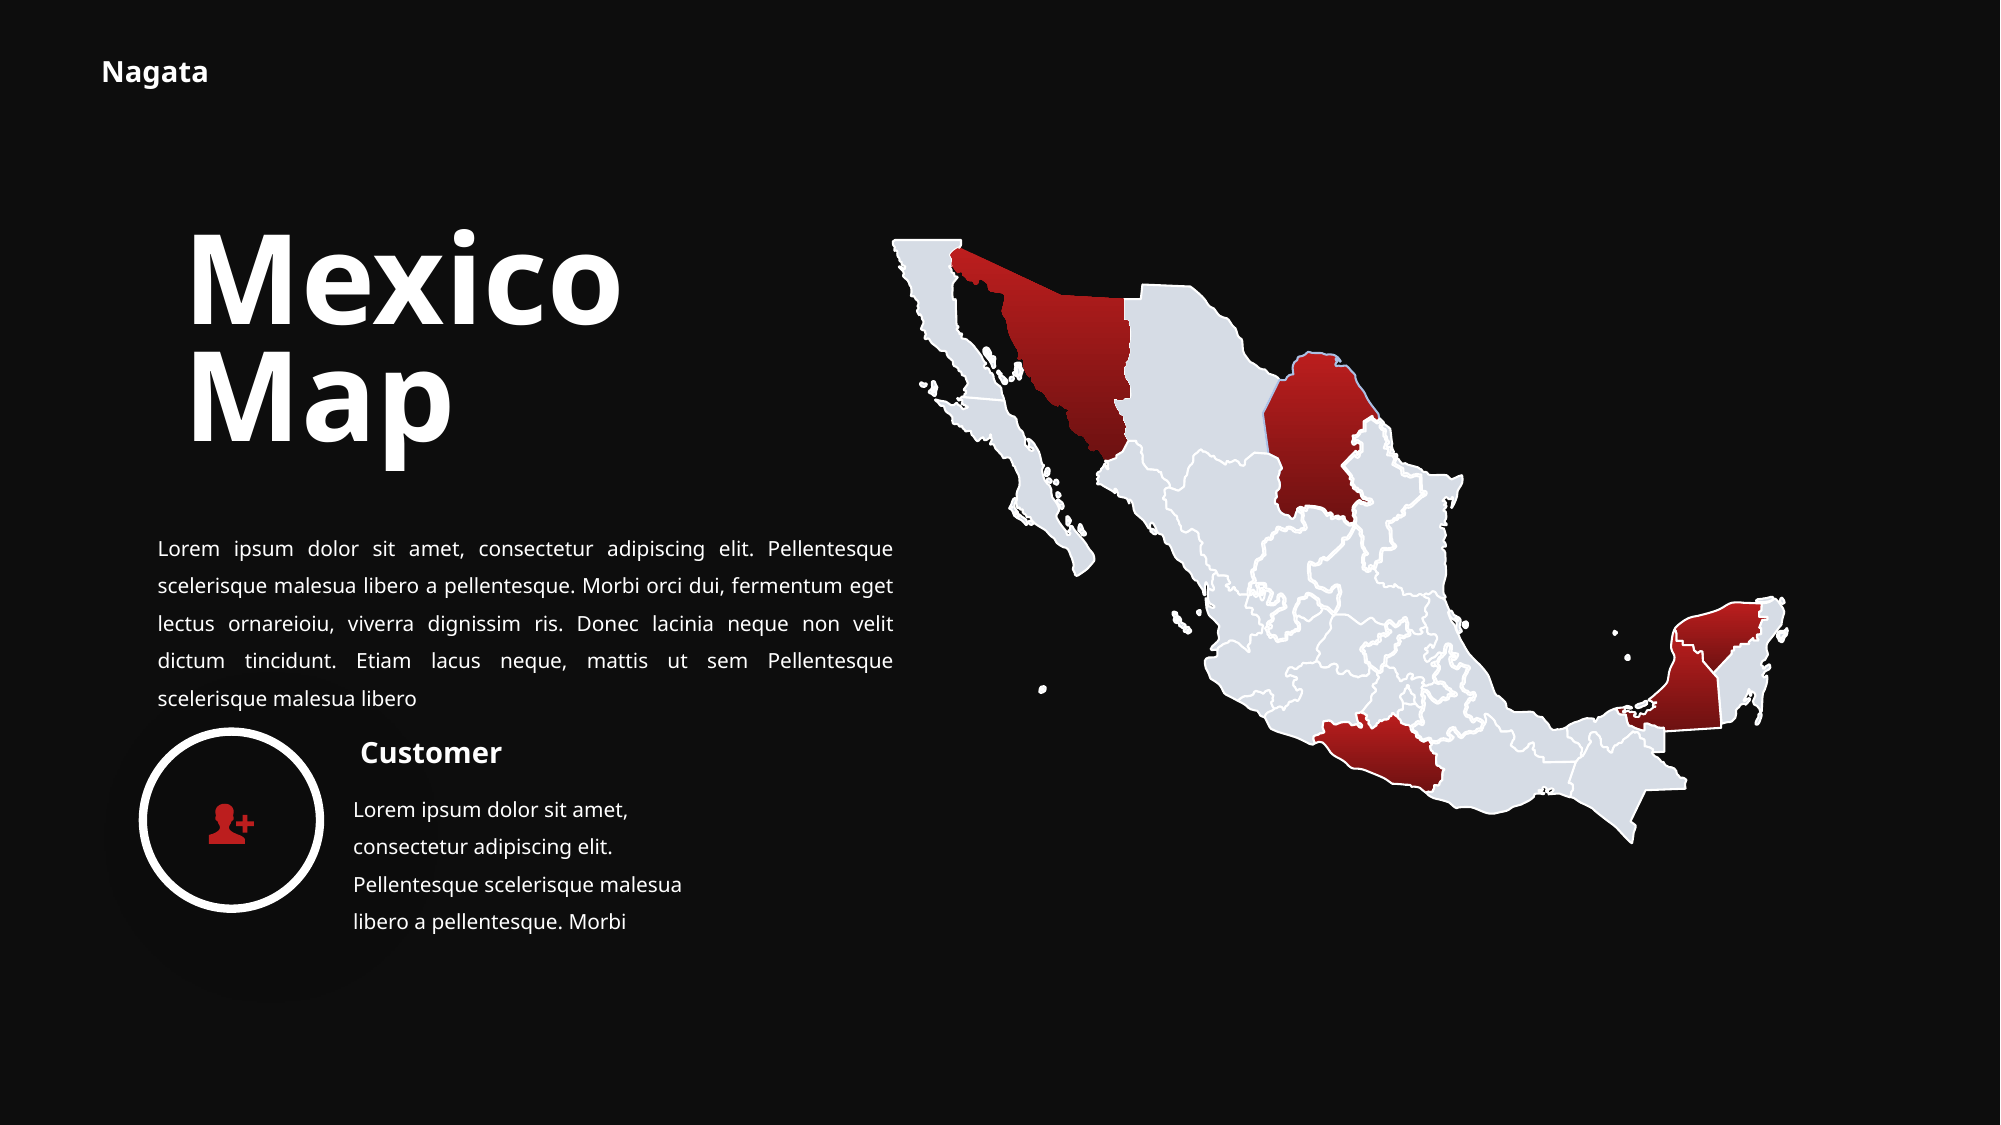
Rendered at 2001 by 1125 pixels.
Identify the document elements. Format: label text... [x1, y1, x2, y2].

text_box Lorem ipsum dolor sit amet, consectetur adipiscing elit. Pellentesque scelerisque malesua libero a pellentesque. Morbi [338, 776, 740, 942]
text_box Nagata [86, 46, 275, 96]
text_box Lorem ipsum dolor sit amet, consectetur adipiscing elit. Pellentesque scelerisque malesua libero a pellentesque. Morbi orci dui, fermentum eget lectus ornareioiu, viverra dignissim ris. Donec lacinia neque non velit dictum tincidunt. Etiam lacus neque, mattis ut sem Pellentesque scelerisque malesua libero [142, 515, 892, 718]
text_box Mexico [168, 191, 883, 308]
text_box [142, 731, 320, 909]
text_box Map [168, 308, 883, 474]
text_box Customer [293, 726, 570, 777]
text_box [892, 239, 1789, 844]
